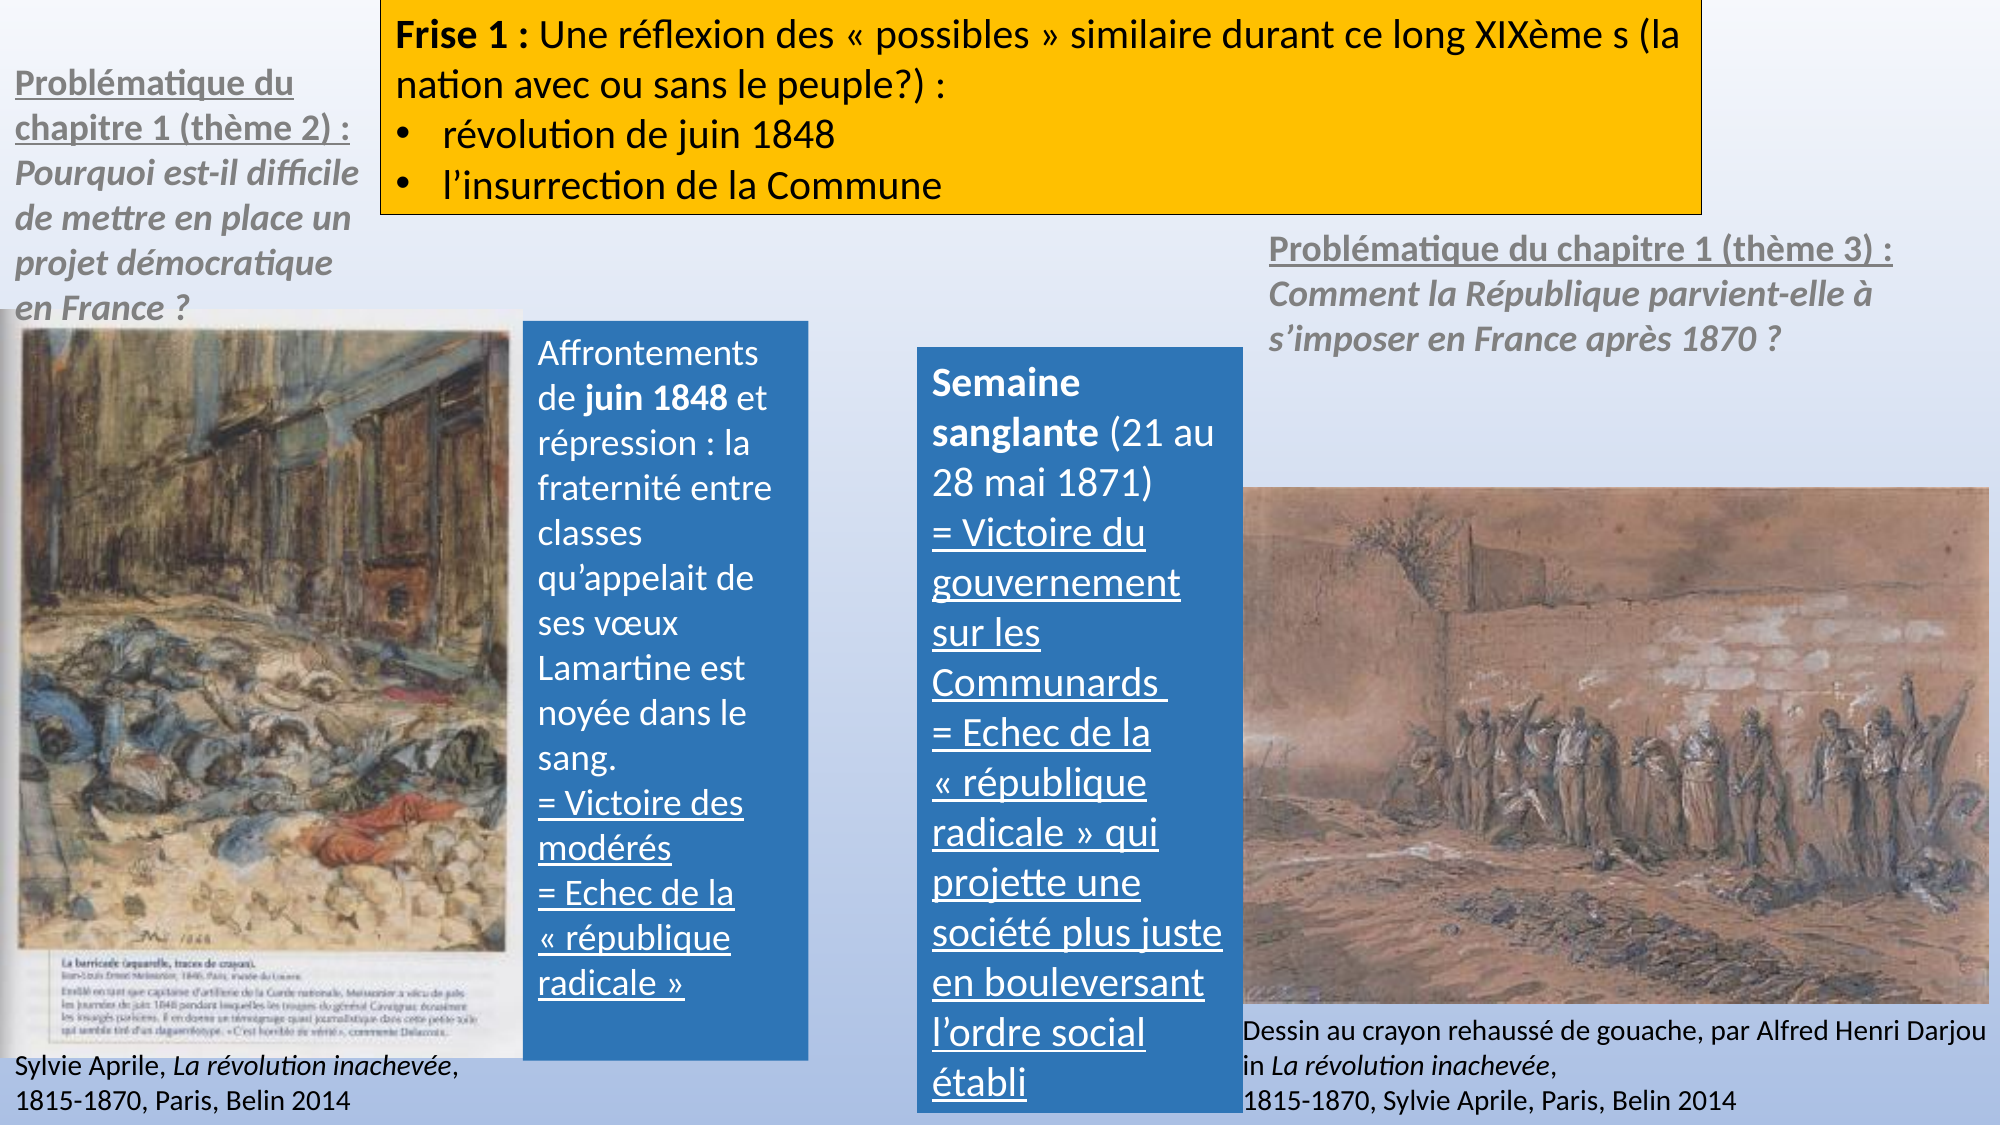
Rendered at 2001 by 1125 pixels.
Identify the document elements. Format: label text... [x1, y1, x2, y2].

text_box Semaine sanglante (21 au 28 mai 1871) = Victoire du gouvernement sur les Communards = Echec de la « république radicale » qui projette une société plus juste en bouleversant l’ordre social établi [917, 347, 1243, 1113]
text_box Dessin au crayon rehaussé de gouache, par Alfred Henri Darjou in La révolution inachevée, 1815-1870, Sylvie Aprile, Paris, Belin 2014 [1227, 1003, 2000, 1125]
text_box Problématique du chapitre 1 (thème 2) : Pourquoi est-il difficile de mettre en place un projet démocratique en France ? [0, 50, 389, 309]
picture [0, 309, 523, 1058]
picture [1242, 487, 1989, 1004]
text_box Frise 1 : Une réflexion des « possibles » similaire durant ce long XIXème s (la nation avec ou sans le peuple?) : révolution de juin 1848 l’insurrection de la Commune [380, 0, 1702, 215]
text_box Problématique du chapitre 1 (thème 3) : Comment la République parvient-elle à s’imposer en France après 1870 ? [1254, 217, 1986, 412]
text_box Affrontements de juin 1848 et répression : la fraternité entre classes qu’appelait de ses vœux Lamartine est noyée dans le sang. = Victoire des modérés = Echec de la « république radicale » [522, 320, 809, 1061]
text_box Sylvie Aprile, La révolution inachevée, 1815-1870, Paris, Belin 2014 [0, 1058, 627, 1124]
